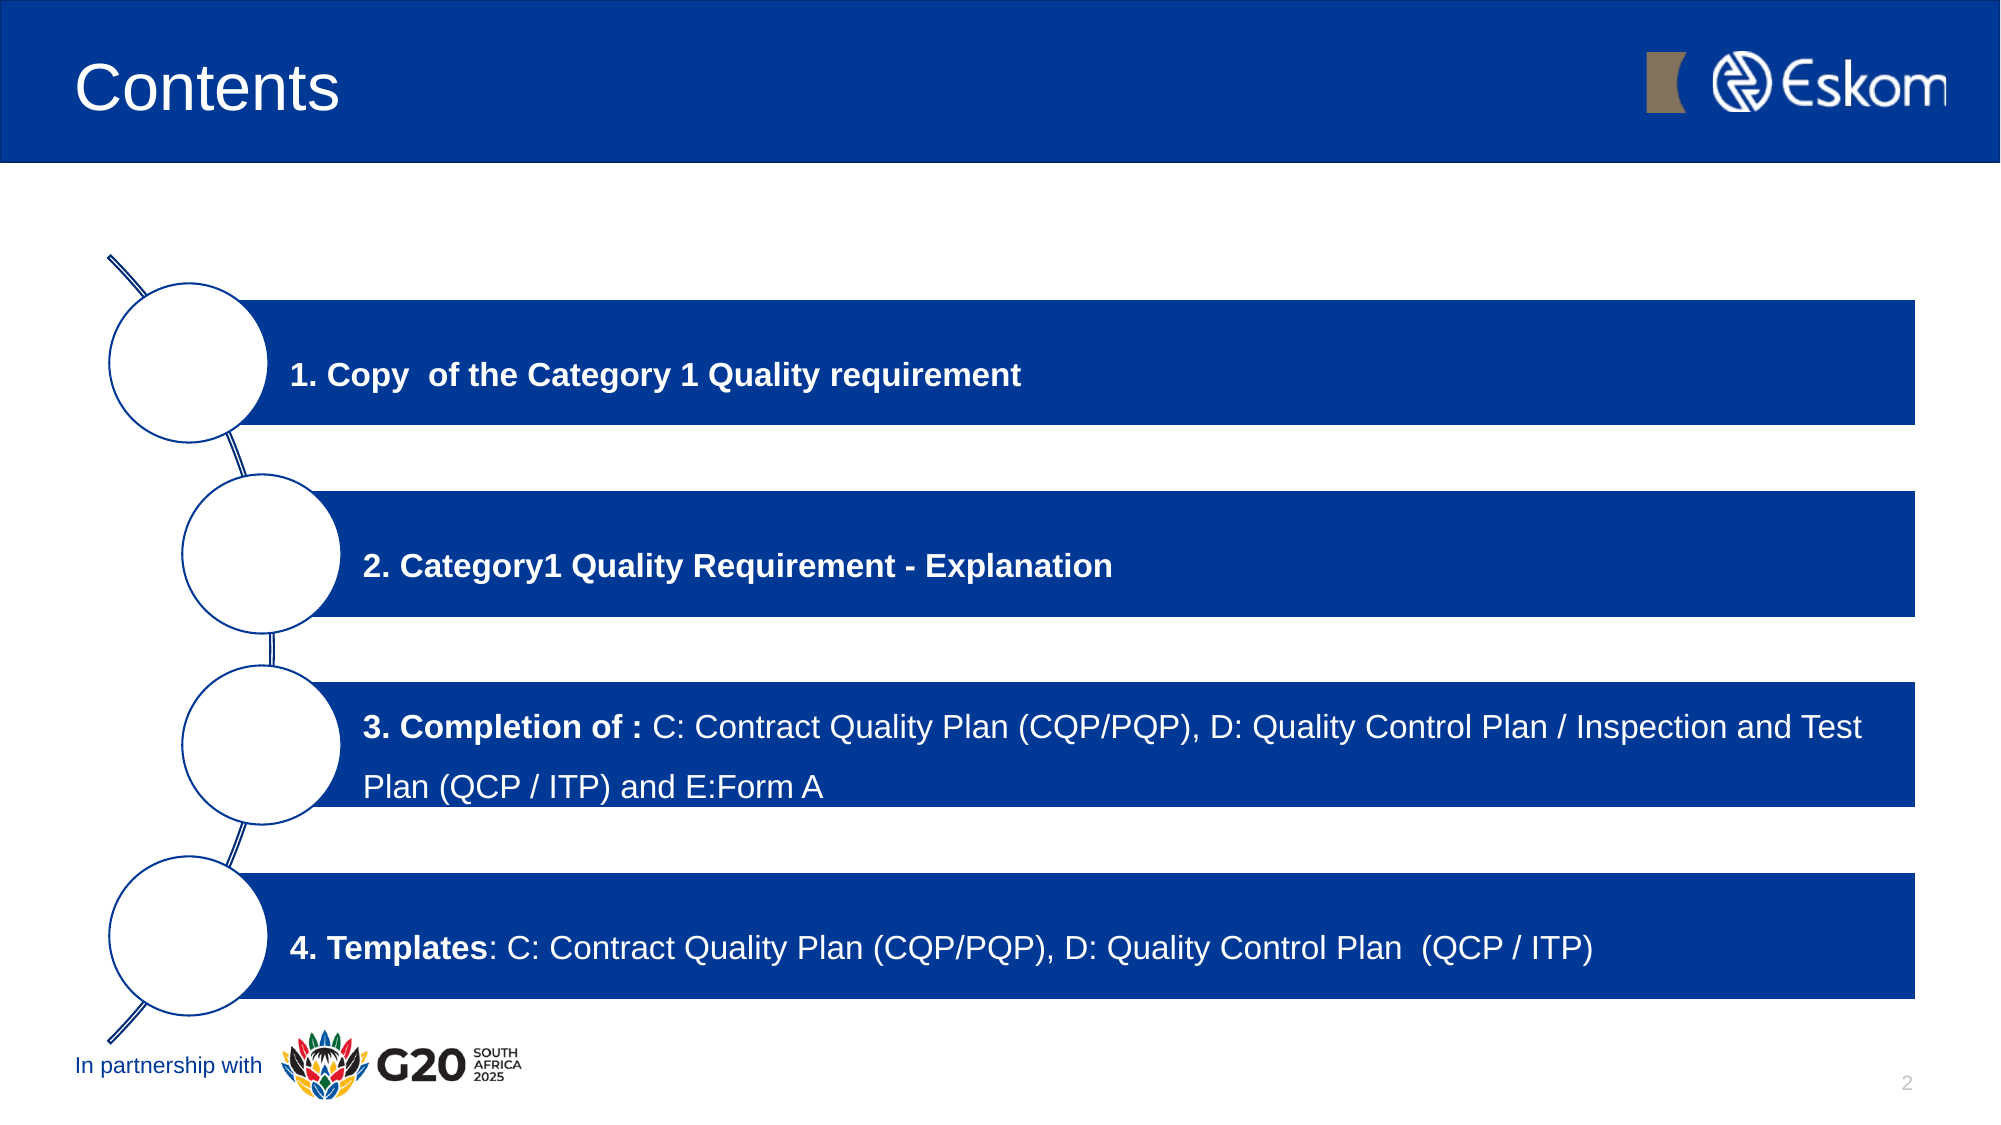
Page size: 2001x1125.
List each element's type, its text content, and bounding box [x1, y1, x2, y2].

slide_number 2 [1567, 1064, 1929, 1103]
title Contents [59, 33, 1620, 143]
slide_number [99, 1064, 481, 1103]
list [95, 235, 1929, 1064]
picture [481, 1064, 526, 1100]
